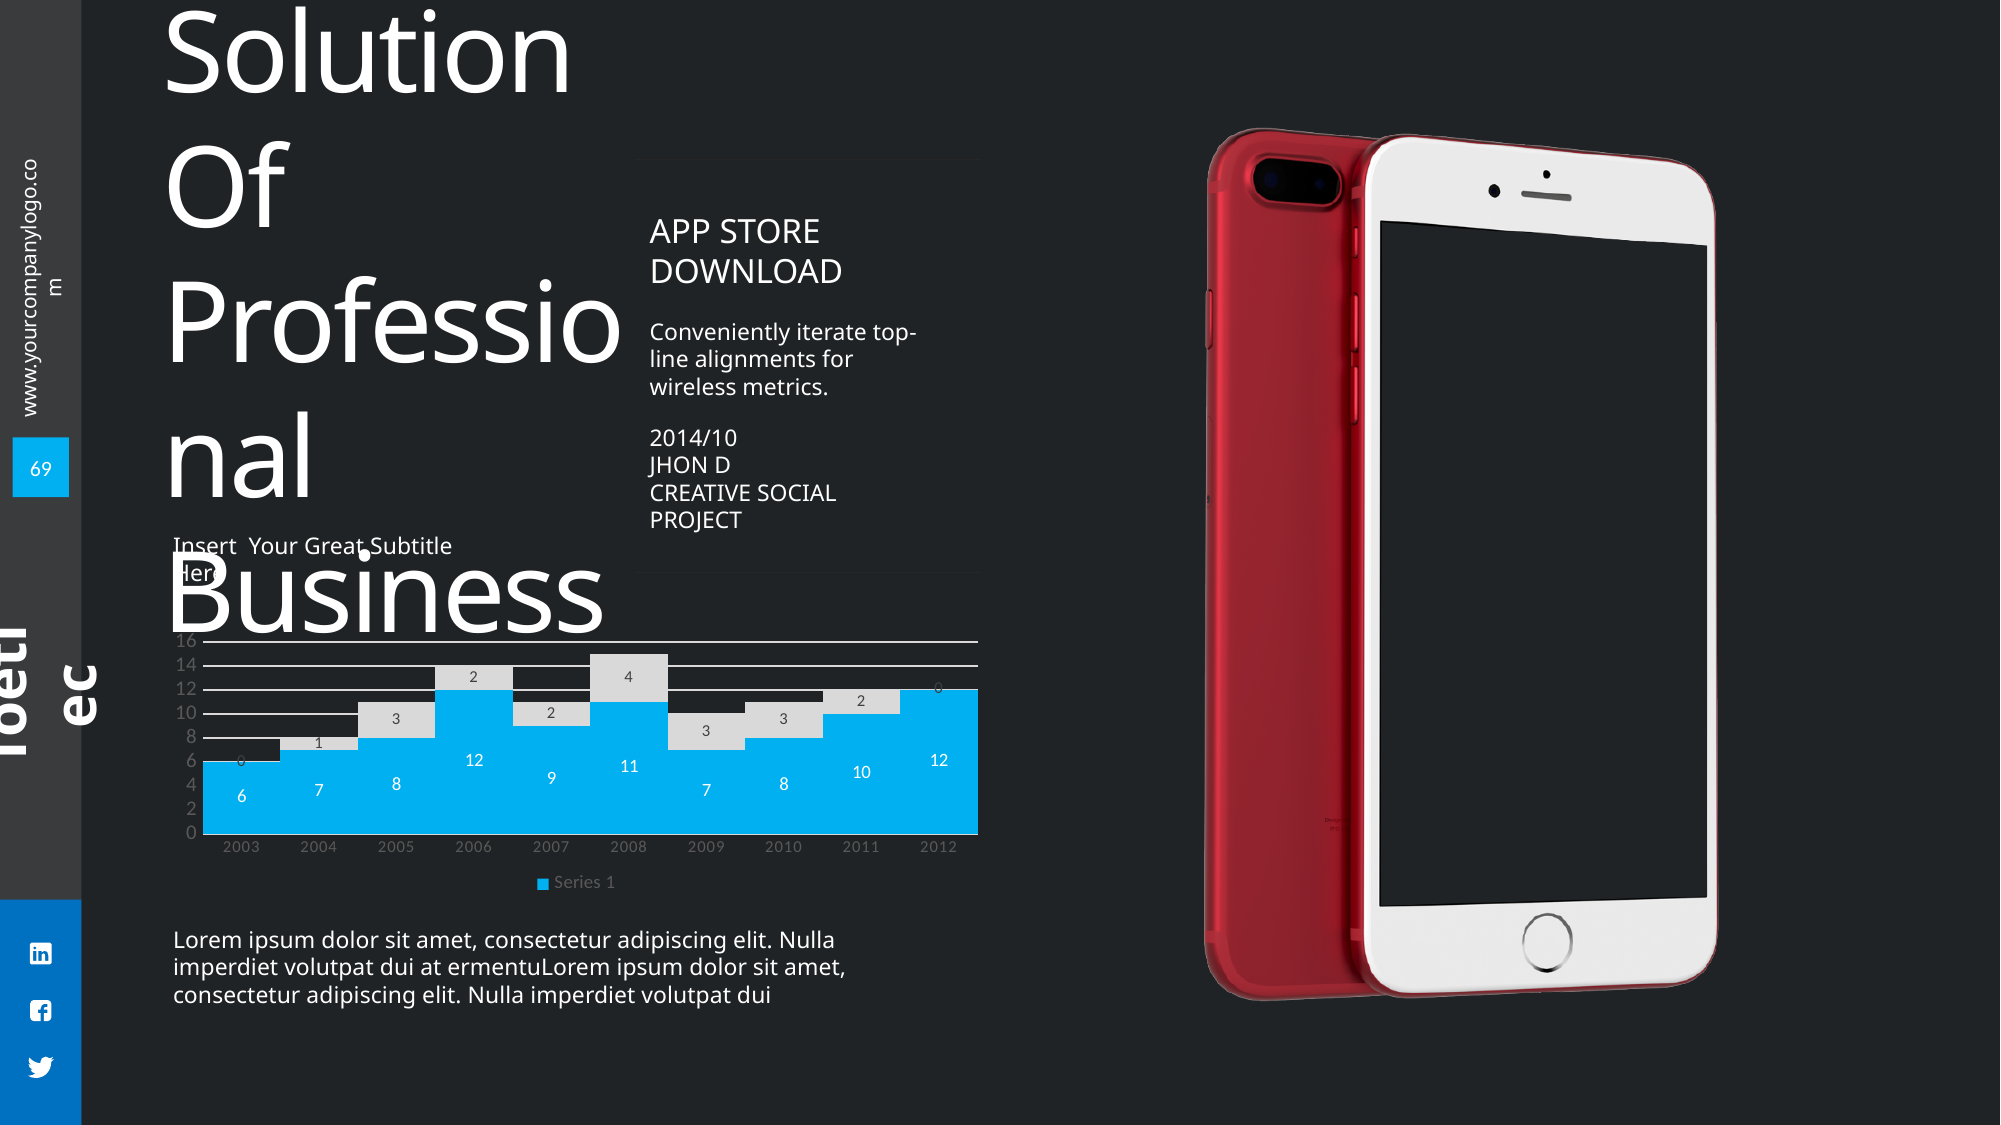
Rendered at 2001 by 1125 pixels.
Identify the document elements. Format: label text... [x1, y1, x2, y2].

text_box Insert Your Great Subtitle Here [158, 523, 512, 594]
slide_number 69 [12, 437, 69, 498]
text_box APP STORE DOWNLOAD Conveniently iterate top-line alignments for wireless metrics. [634, 202, 950, 408]
picture [1163, 97, 1764, 1018]
text_box Solution Of Professional Business [147, 116, 677, 519]
text_box Lorem ipsum dolor sit amet, consectetur adipiscing elit. Nulla imperdiet volutpat dui at ermentuLorem ipsum dolor sit amet, consectetur adipiscing elit. Nulla imperdiet volutpat dui [158, 917, 951, 1016]
chart [158, 626, 995, 905]
text_box 2014/10 JHON D CREATIVE SOCIAL PROJECT [634, 416, 950, 541]
